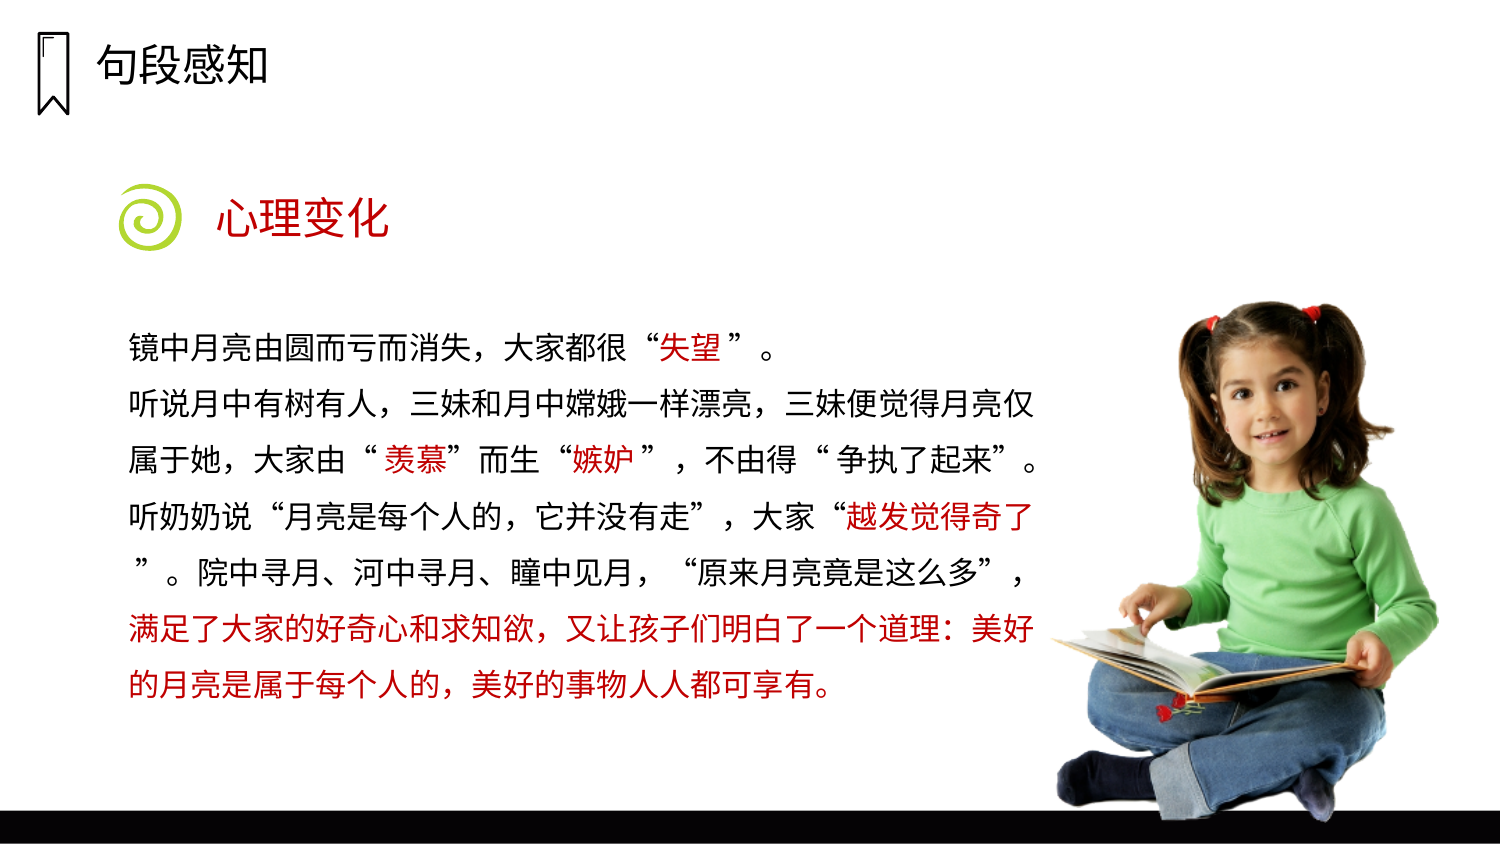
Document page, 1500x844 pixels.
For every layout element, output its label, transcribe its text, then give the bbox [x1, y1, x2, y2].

picture [1049, 300, 1439, 823]
text_box [118, 183, 182, 251]
text_box 镜中月亮由圆而亏而消失，大家都很“失望 ”。 听说月中有树有人，三妹和月中嫦娥一样漂亮，三妹便觉得月亮仅属于她，大家由“ 羡慕”而生“嫉妒 ”，不由得“ 争执了起来”。 听奶奶说“月亮是每个人的，它并没有走”，大家“越发觉得奇了 ”。院中寻月、河中寻月、瞳中见月，“原来月亮竟是这么多”，满足了大家的好奇心和求知欲，又让孩子们明白了一个道理：美好的月亮是属于每个人的，美好的事物人人都可享有。 [116, 304, 1049, 709]
text_box 心理变化 [203, 172, 687, 261]
text_box 句段感知 [83, 32, 282, 96]
